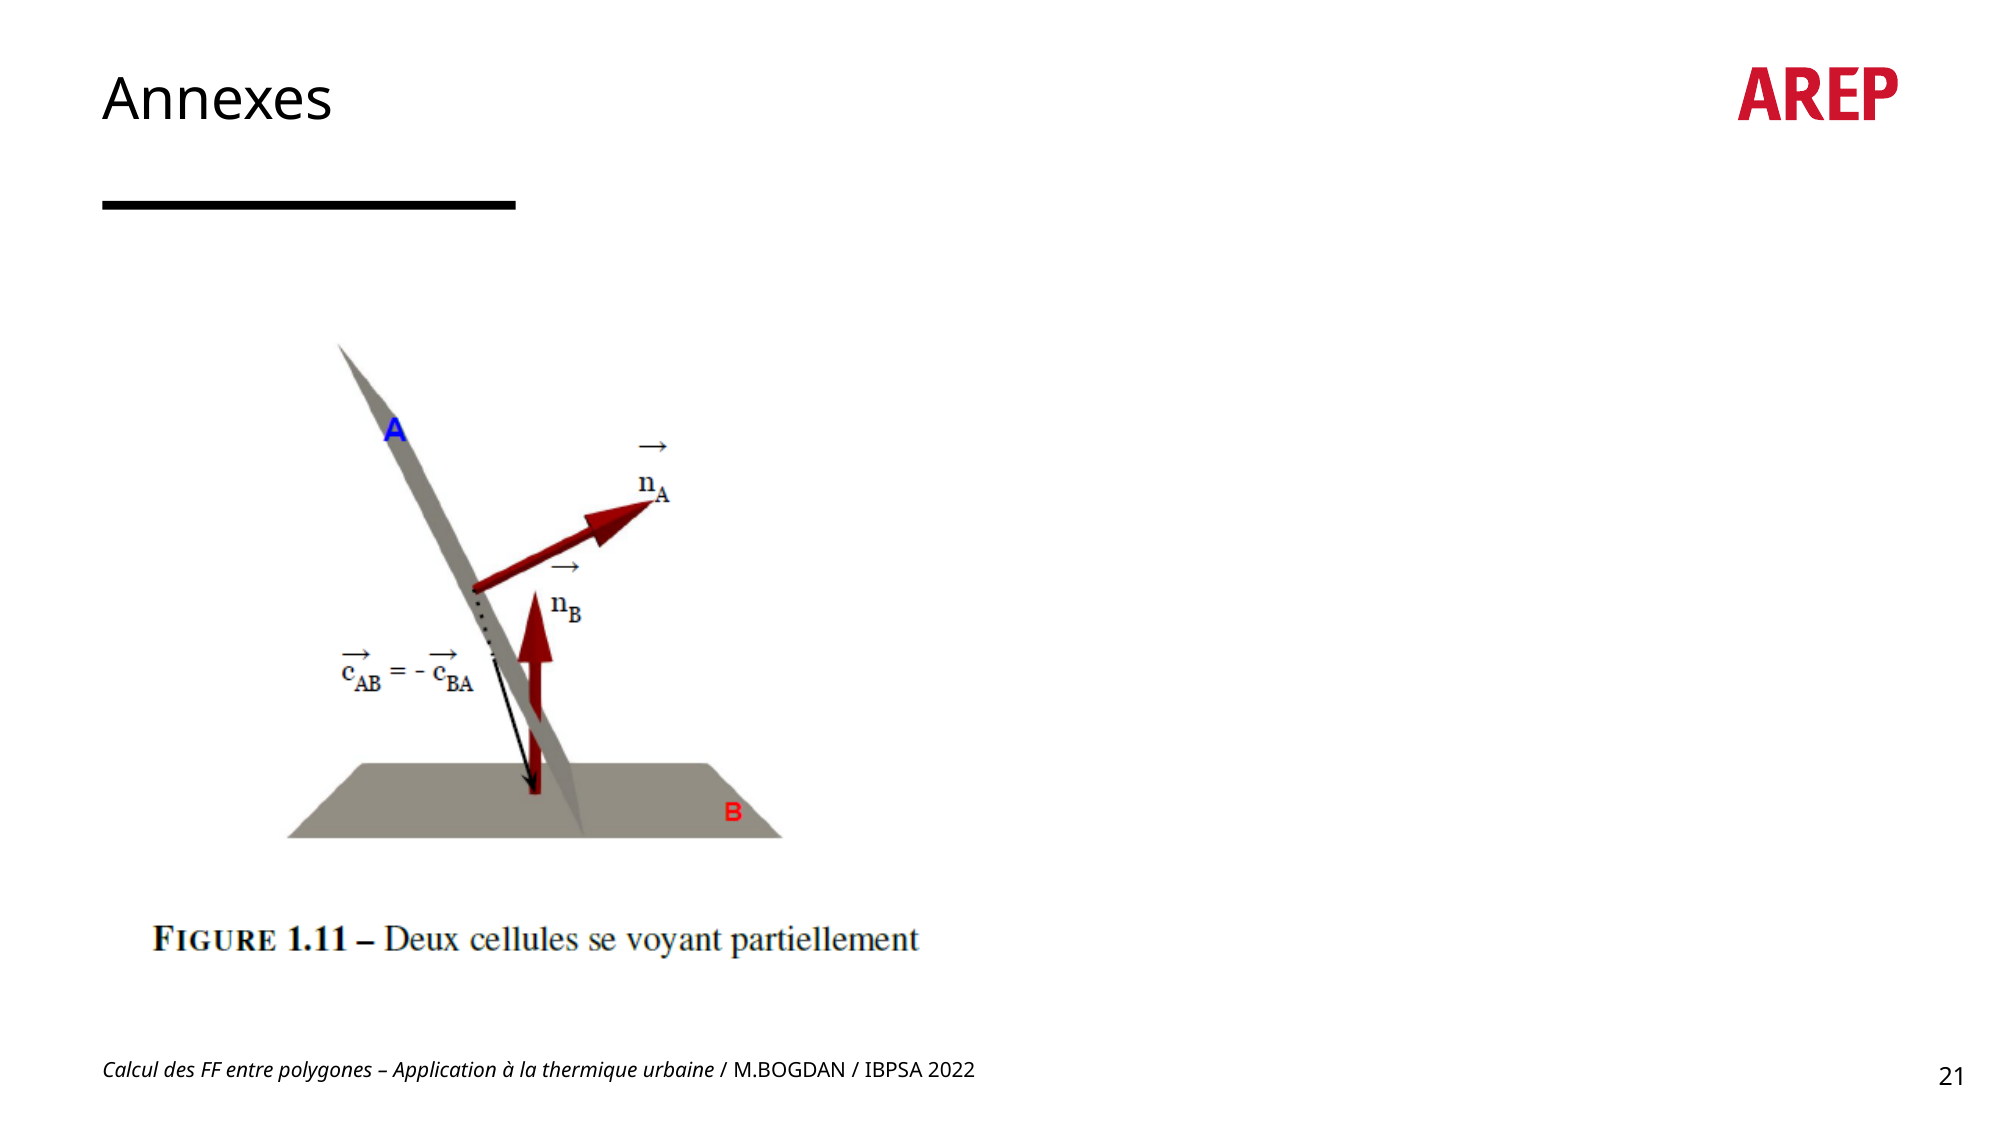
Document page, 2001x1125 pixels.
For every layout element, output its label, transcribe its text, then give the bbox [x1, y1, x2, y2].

title Annexes [102, 68, 1284, 133]
slide_number 21 [1929, 1062, 1977, 1093]
picture [61, 271, 1031, 990]
